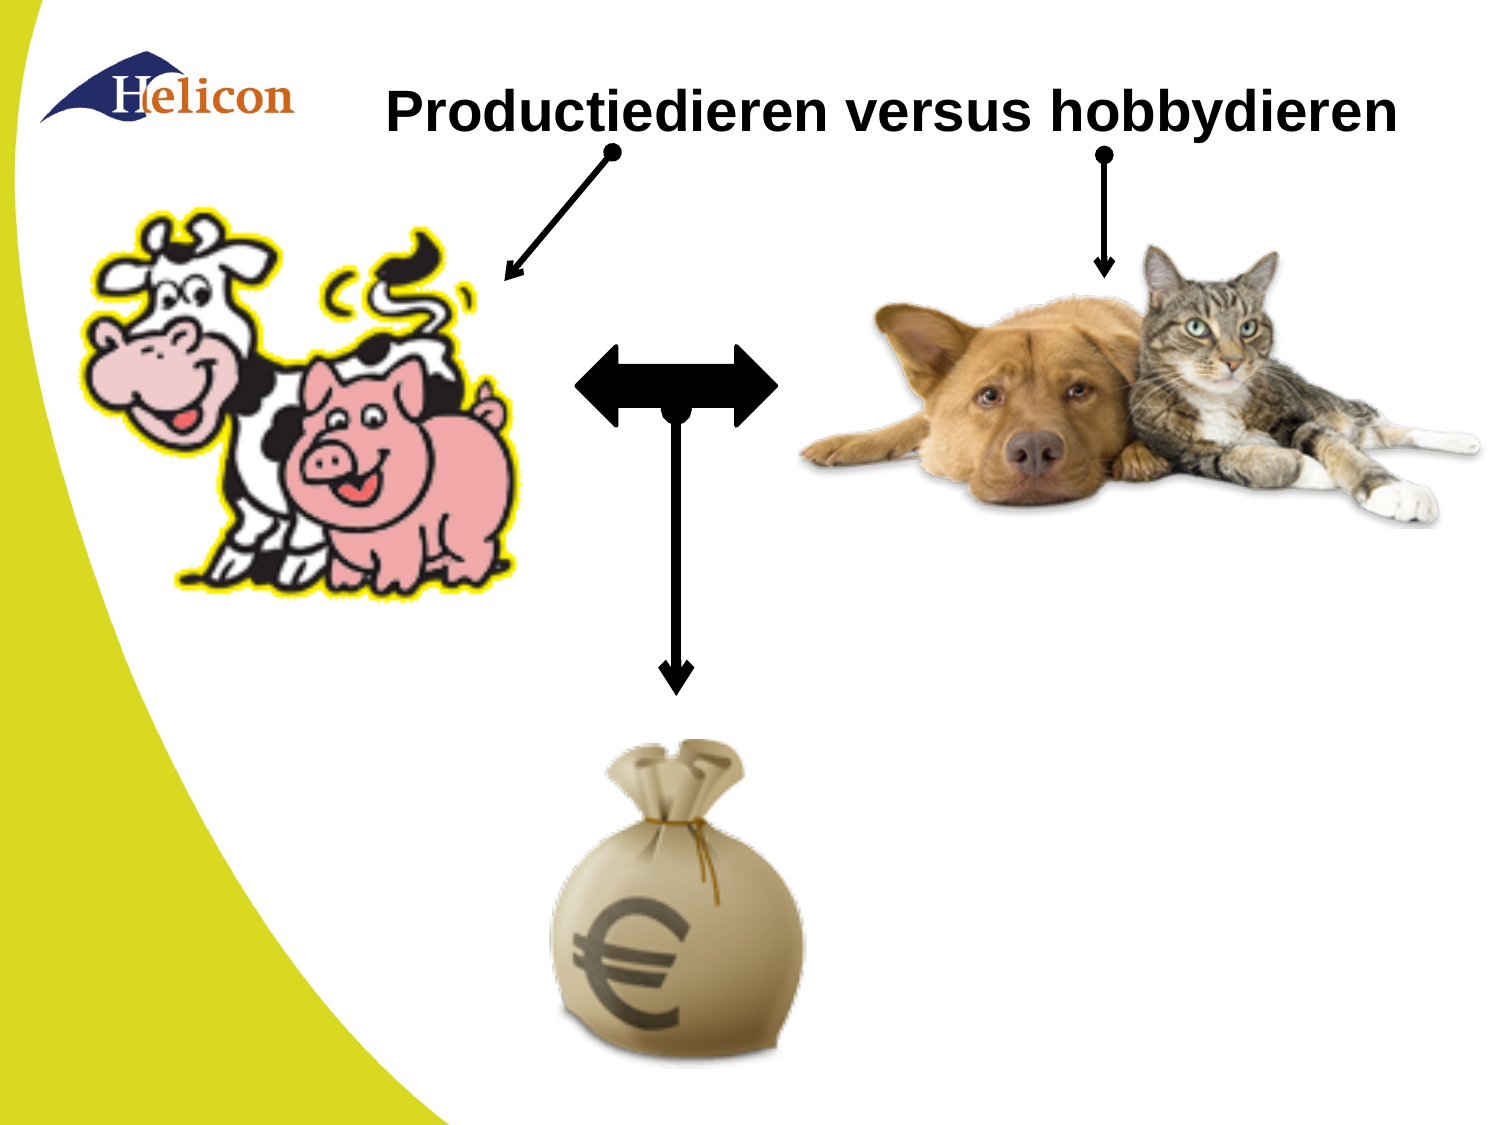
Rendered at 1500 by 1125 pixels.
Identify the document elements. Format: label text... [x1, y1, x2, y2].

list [55, 143, 540, 629]
picture [0, 0, 1500, 1125]
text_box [504, 151, 613, 282]
text_box [574, 344, 779, 428]
title Productiedieren versus hobbydieren [324, 54, 1415, 161]
